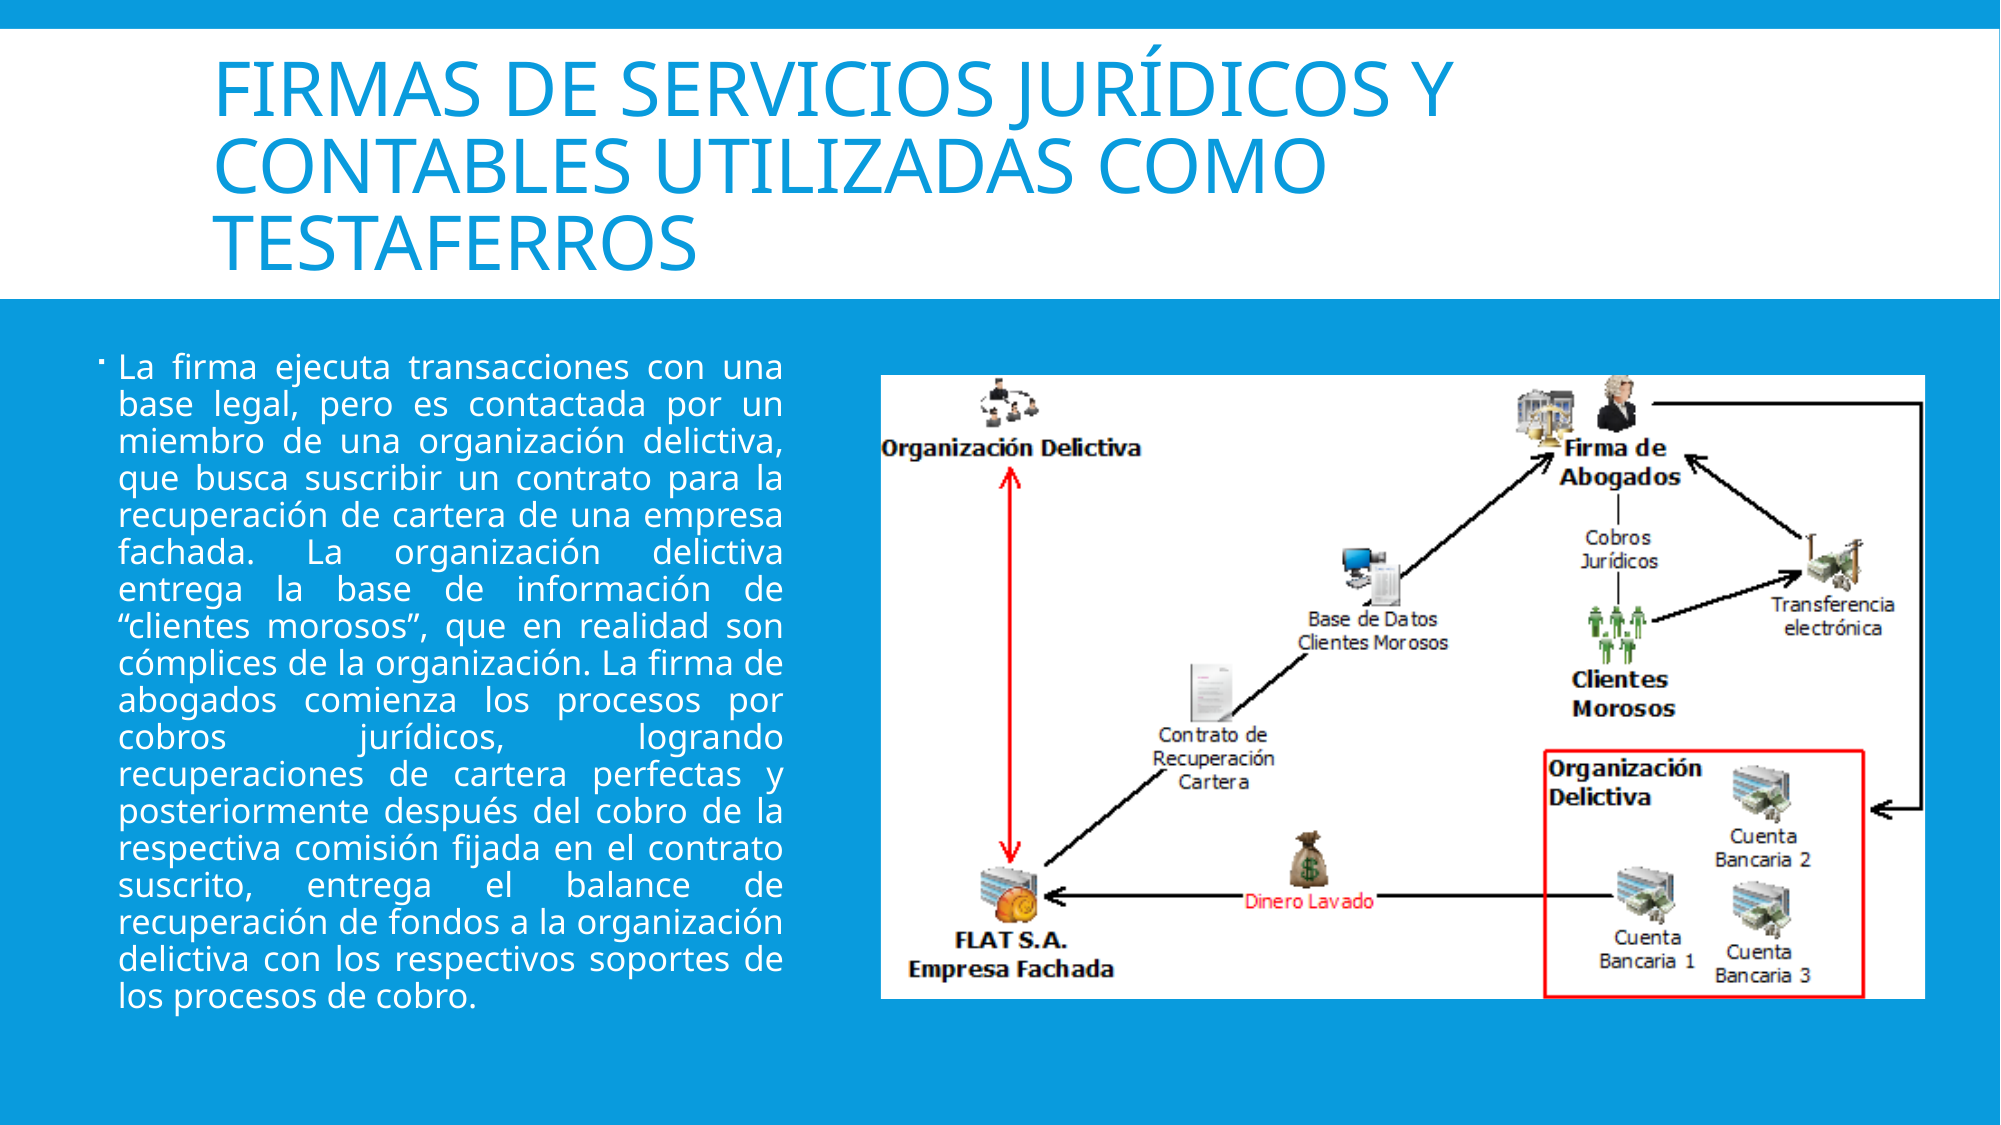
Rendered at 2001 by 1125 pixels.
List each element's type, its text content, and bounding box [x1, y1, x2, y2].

title Firmas de servicios jurídicos y contables utilizadas como testaferros [197, 46, 1803, 294]
picture [881, 376, 1925, 998]
list La firma ejecuta transacciones con una base legal, pero es contactada por un miembro de una organización delictiva, que busca suscribir un contrato para la recuperación de cartera de una empresa fachada. La organización delictiva entrega la base de información de “clientes morosos”, que en realidad son cómplices de la organización. La firma de abogados comienza los procesos por cobros jurídicos, logrando recuperaciones de cartera perfectas y posteriormente después del cobro de la respectiva comisión fijada en el contrato suscrito, entrega el balance de recuperación de fondos a la organización delictiva con los respectivos soportes de los procesos de cobro. [78, 342, 800, 1033]
